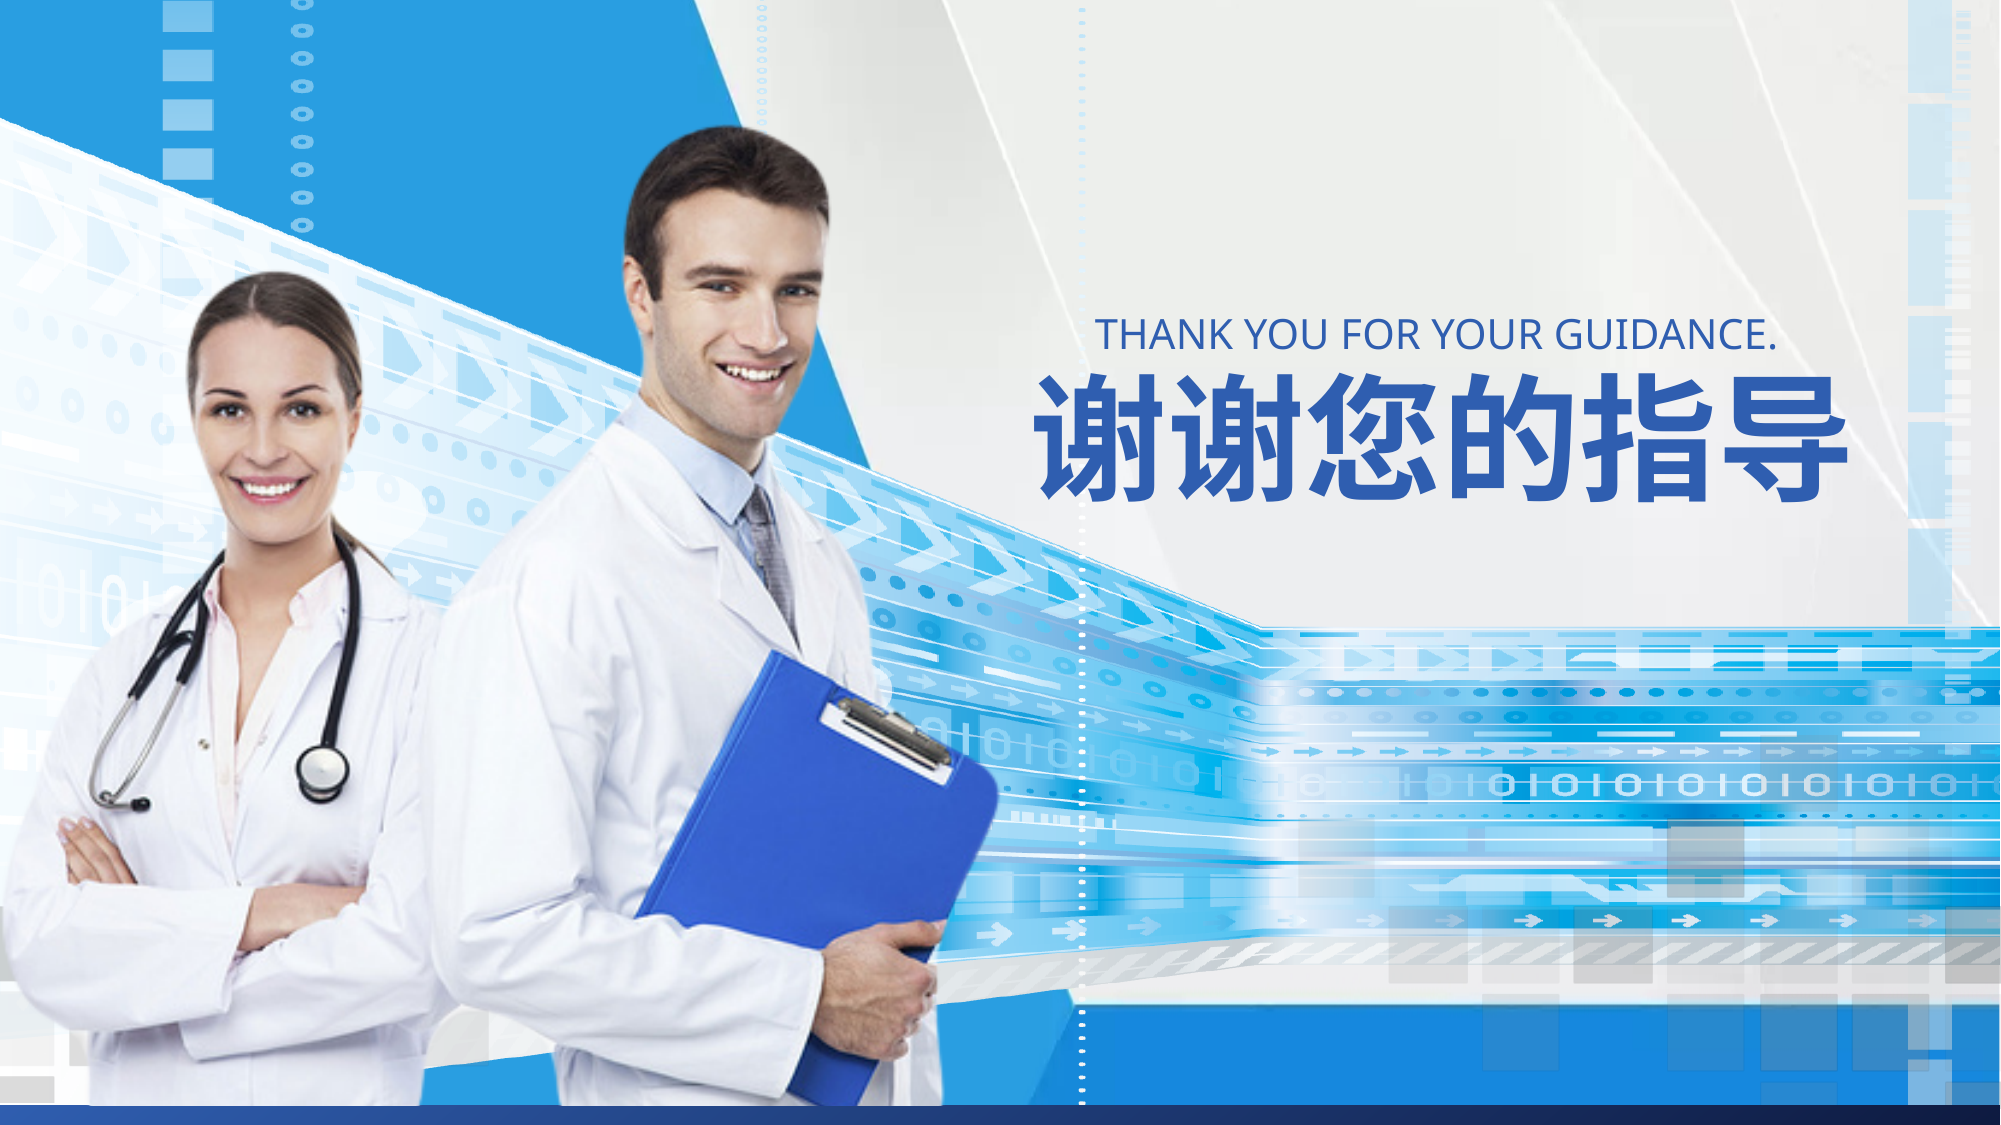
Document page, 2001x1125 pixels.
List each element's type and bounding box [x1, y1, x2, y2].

picture [0, 0, 2001, 1125]
text_box [1298, 735, 2000, 1109]
